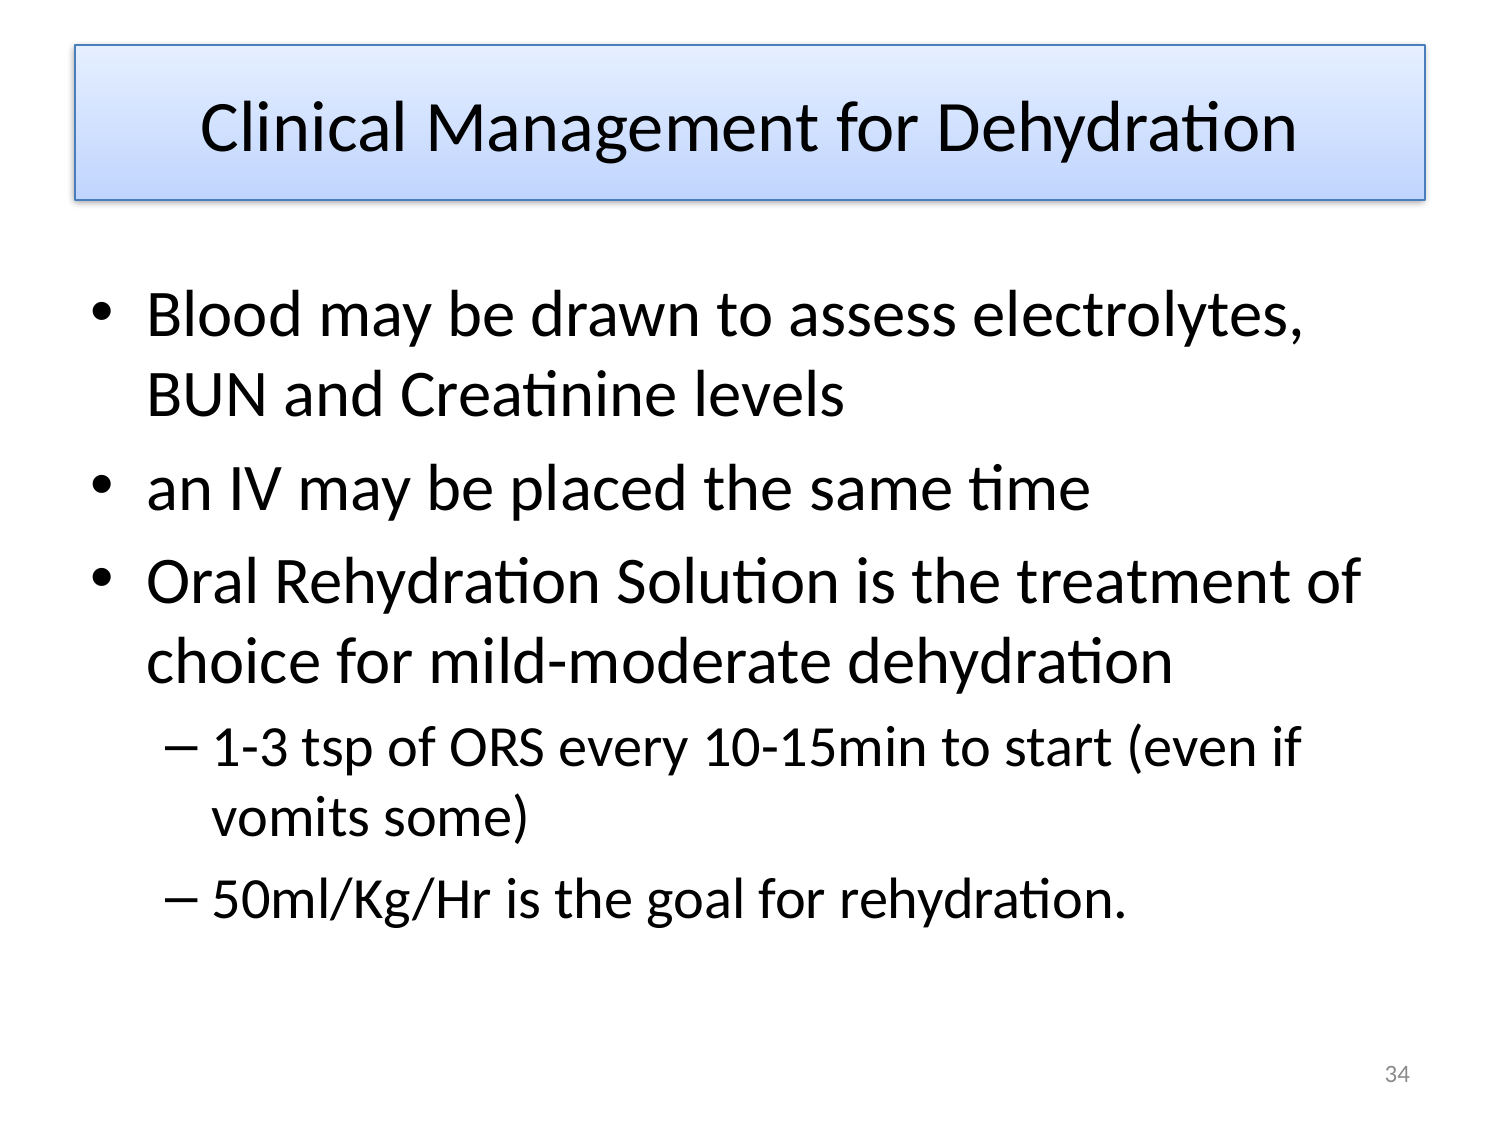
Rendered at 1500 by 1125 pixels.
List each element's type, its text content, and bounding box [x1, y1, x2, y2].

list Blood may be drawn to assess electrolytes, BUN and Creatinine levels an IV may be placed the same time Oral Rehydration Solution is the treatment of choice for mild-moderate dehydration 1-3 tsp of ORS every 10-15min to start (even if vomits some) 50ml/Kg/Hr is the goal for rehydration. [75, 262, 1425, 1005]
slide_number 34 [1074, 1042, 1425, 1103]
title Clinical Management for Dehydration [74, 44, 1426, 201]
